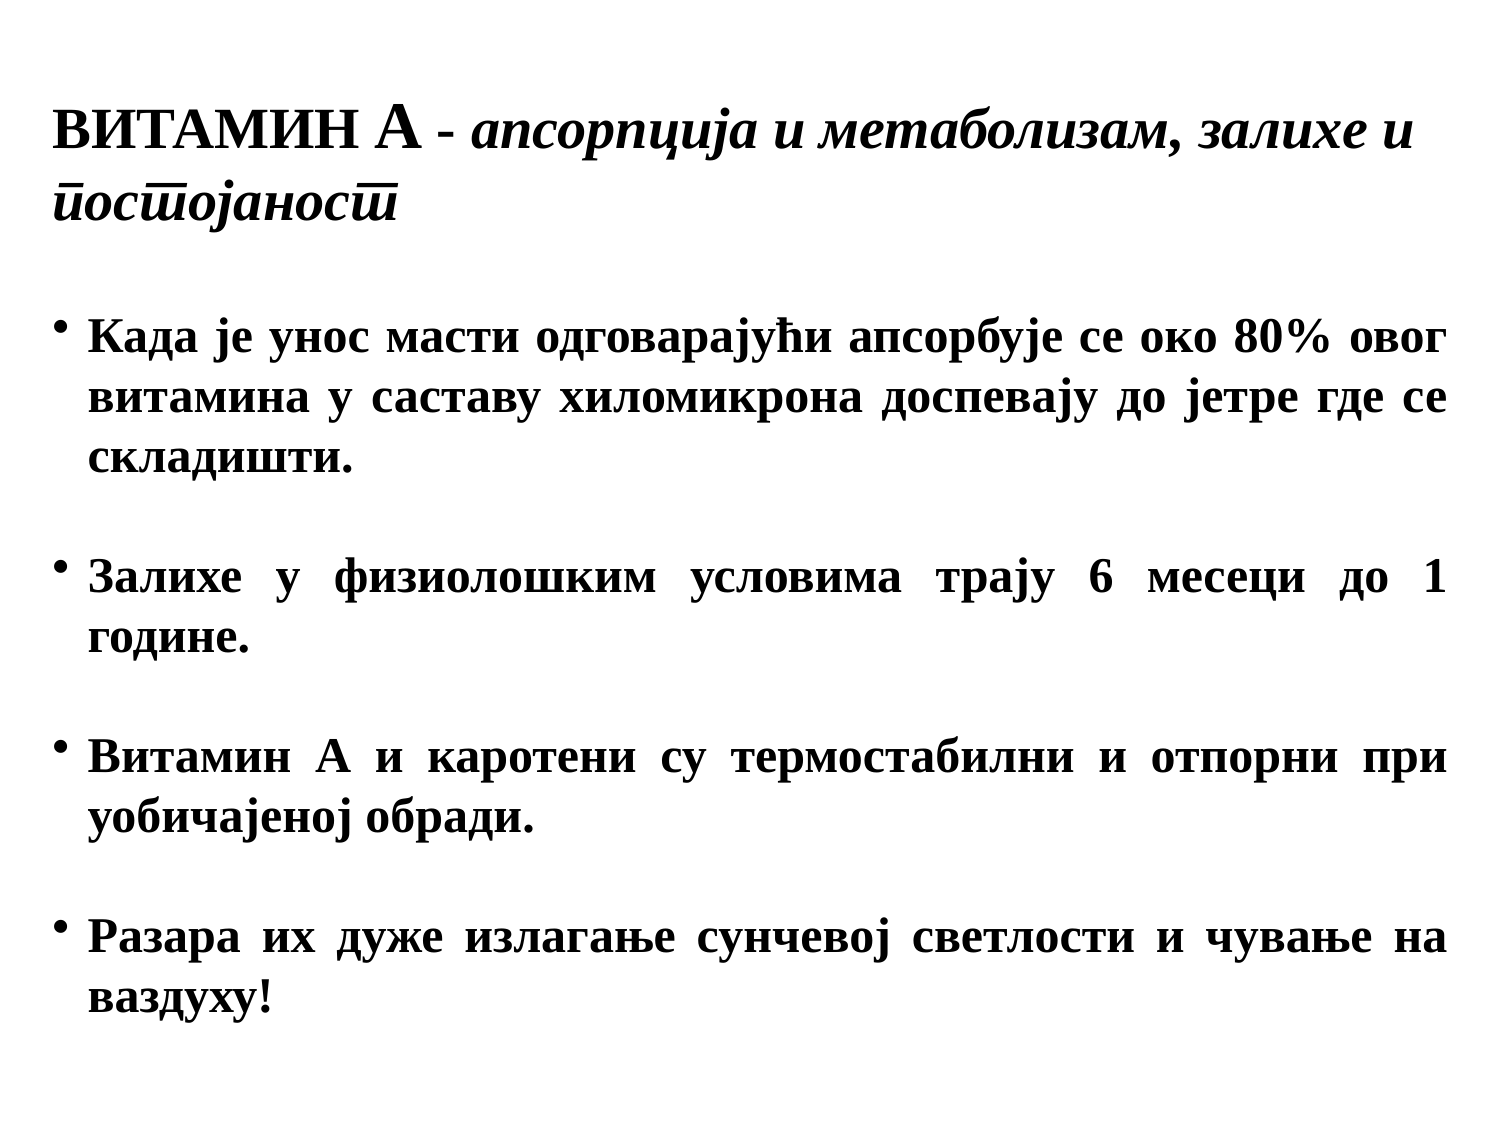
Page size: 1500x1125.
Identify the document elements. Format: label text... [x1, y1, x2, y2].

text_box ВИТАМИН А - апсорпција и метаболизам, залихе и постојаност Када је унос масти одговарајући апсорбује се око 80% овог витамина у саставу хиломикрона доспевају до јетре где се складишти. Залихе у физиолошким условима трају 6 месеци до 1 године. Витамин А и каротени су термостабилни и отпорни при уобичајеној обради. Разара их дуже излагање сунчевој светлости и чување на ваздуху! [37, 74, 1463, 1090]
